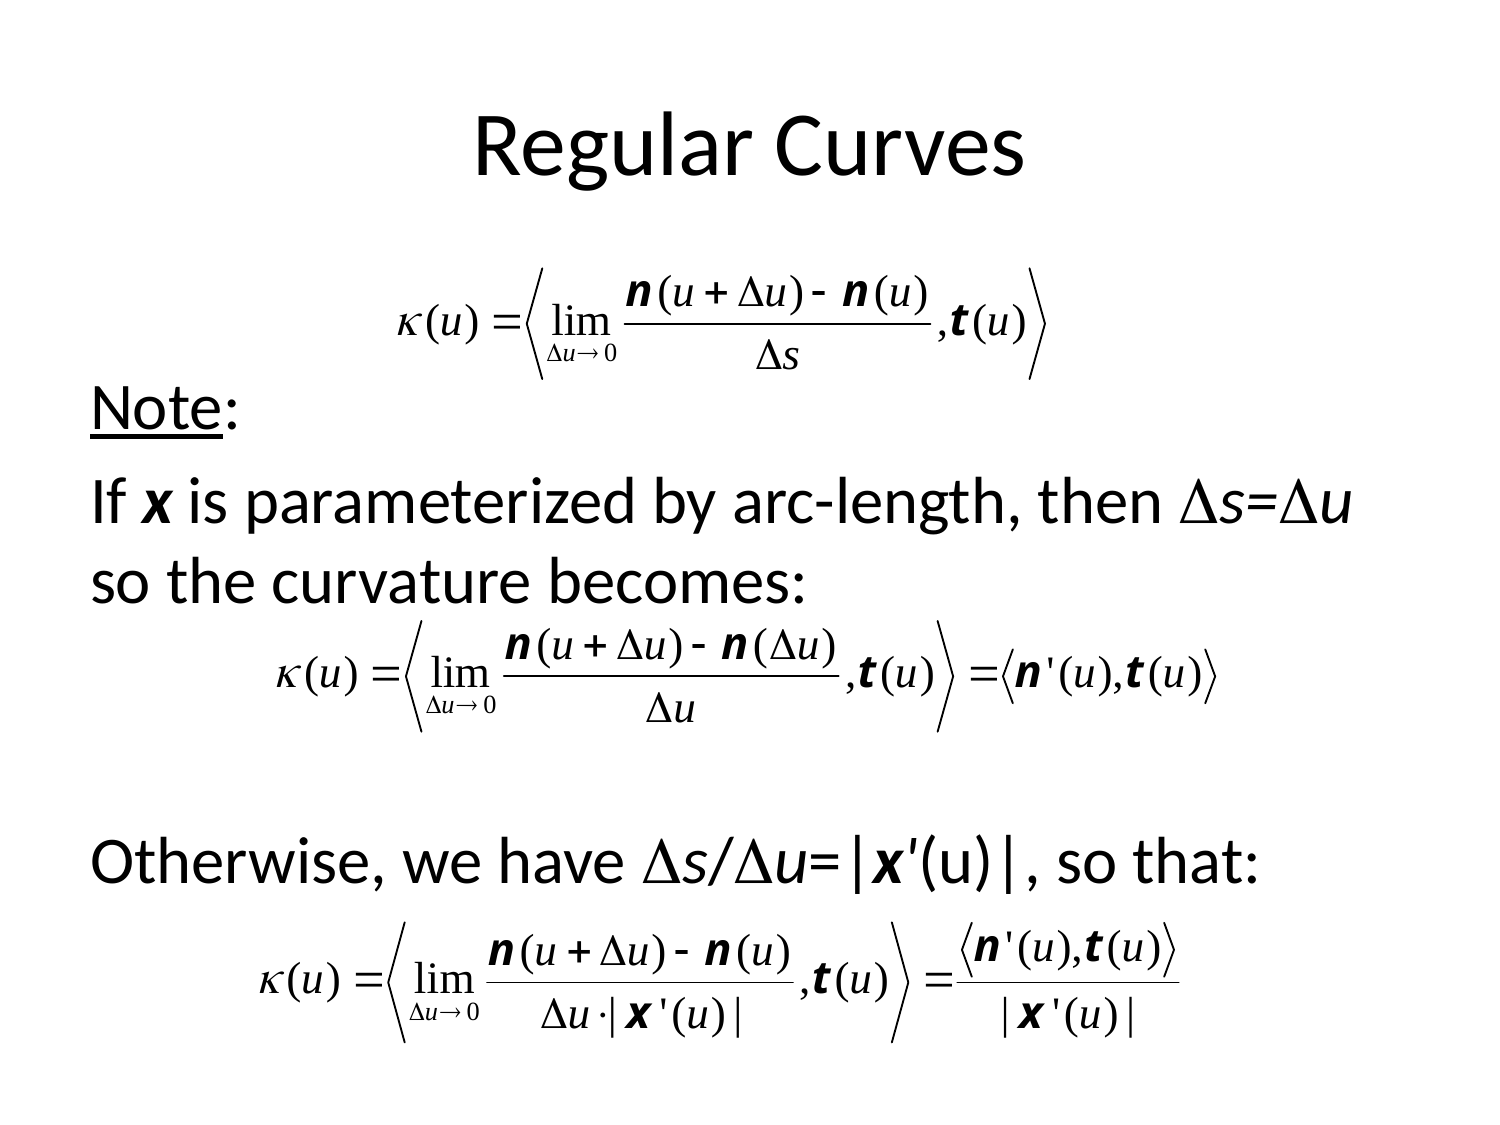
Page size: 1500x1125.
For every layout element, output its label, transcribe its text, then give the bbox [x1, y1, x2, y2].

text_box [269, 612, 1226, 741]
list Note: If x is parameterized by arc-length, then s=u so the curvature becomes: Otherwise, we have s/u=|x'(u)|, so that: [75, 262, 1425, 1005]
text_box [251, 914, 1189, 1051]
title Regular Curves [75, 45, 1425, 233]
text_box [390, 259, 1057, 388]
